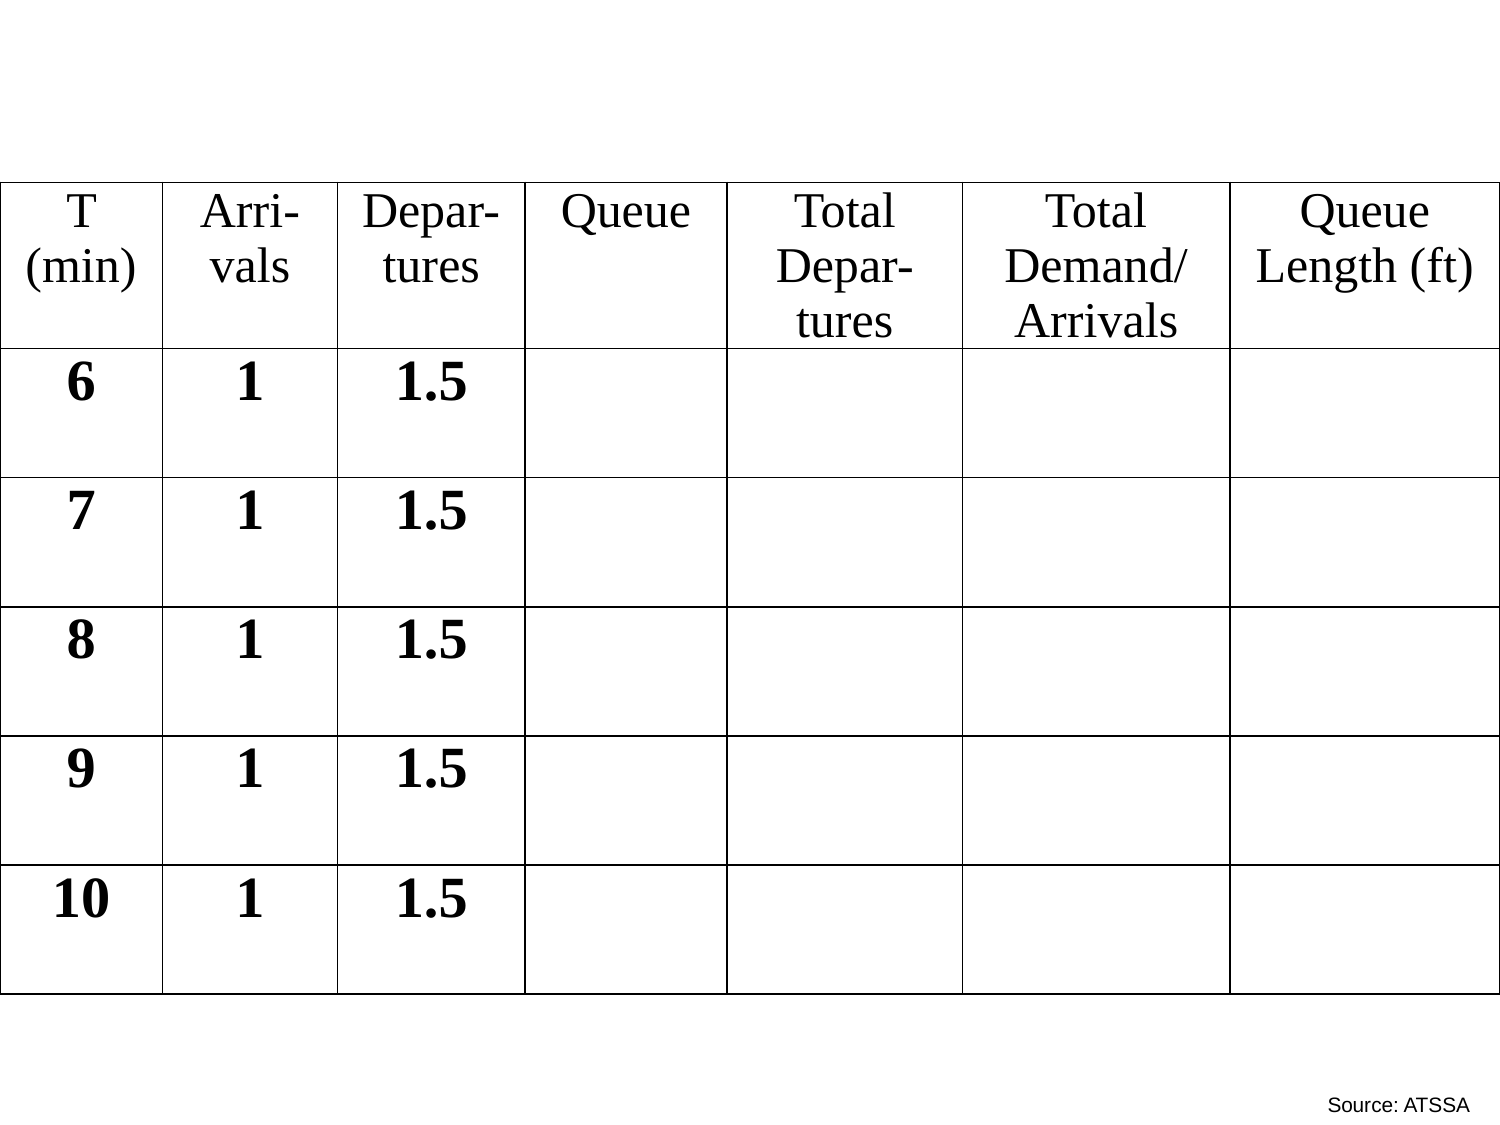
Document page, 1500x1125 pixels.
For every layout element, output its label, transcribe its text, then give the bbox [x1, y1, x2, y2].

table_cell [526, 478, 726, 606]
table_cell [1231, 349, 1499, 477]
table_header T (min) [1, 183, 162, 348]
table_cell [728, 349, 962, 477]
table_cell [526, 608, 726, 735]
table_header Queue Length (ft) [1231, 183, 1499, 348]
table_cell [963, 737, 1229, 864]
table_header Arri-vals [163, 183, 337, 348]
table_header Total Demand/ Arrivals [963, 183, 1229, 348]
table_header Queue [526, 183, 726, 348]
table_cell [526, 349, 726, 477]
table_cell [1231, 478, 1499, 606]
table_cell [963, 608, 1229, 735]
table_cell [1231, 737, 1499, 864]
table_cell 1.5 [338, 478, 524, 606]
table_cell 1 [163, 608, 337, 735]
text_box Source: ATSSA [1312, 1084, 1500, 1125]
table_cell [1231, 866, 1499, 993]
table_cell [963, 866, 1229, 993]
table_cell 9 [1, 737, 162, 864]
table_cell 1 [163, 737, 337, 864]
table_cell [728, 478, 962, 606]
table_cell [526, 737, 726, 864]
table_cell 1.5 [338, 866, 524, 993]
table_cell 1.5 [338, 737, 524, 864]
table_cell [728, 866, 962, 993]
table_cell [1231, 608, 1499, 735]
table_cell 1 [163, 866, 337, 993]
table_cell 1.5 [338, 608, 524, 735]
table_cell 1 [163, 478, 337, 606]
table_header Depar-tures [338, 183, 524, 348]
table_cell 8 [1, 608, 162, 735]
table_cell 1.5 [338, 349, 524, 477]
table_cell [963, 349, 1229, 477]
table_cell [728, 608, 962, 735]
table_cell [526, 866, 726, 993]
table_cell [963, 478, 1229, 606]
table_cell 10 [1, 866, 162, 993]
table_header Total Depar-tures [728, 183, 962, 348]
table_cell 1 [163, 349, 337, 477]
table_cell 6 [1, 349, 162, 477]
table_cell [728, 737, 962, 864]
table_cell 7 [1, 478, 162, 606]
